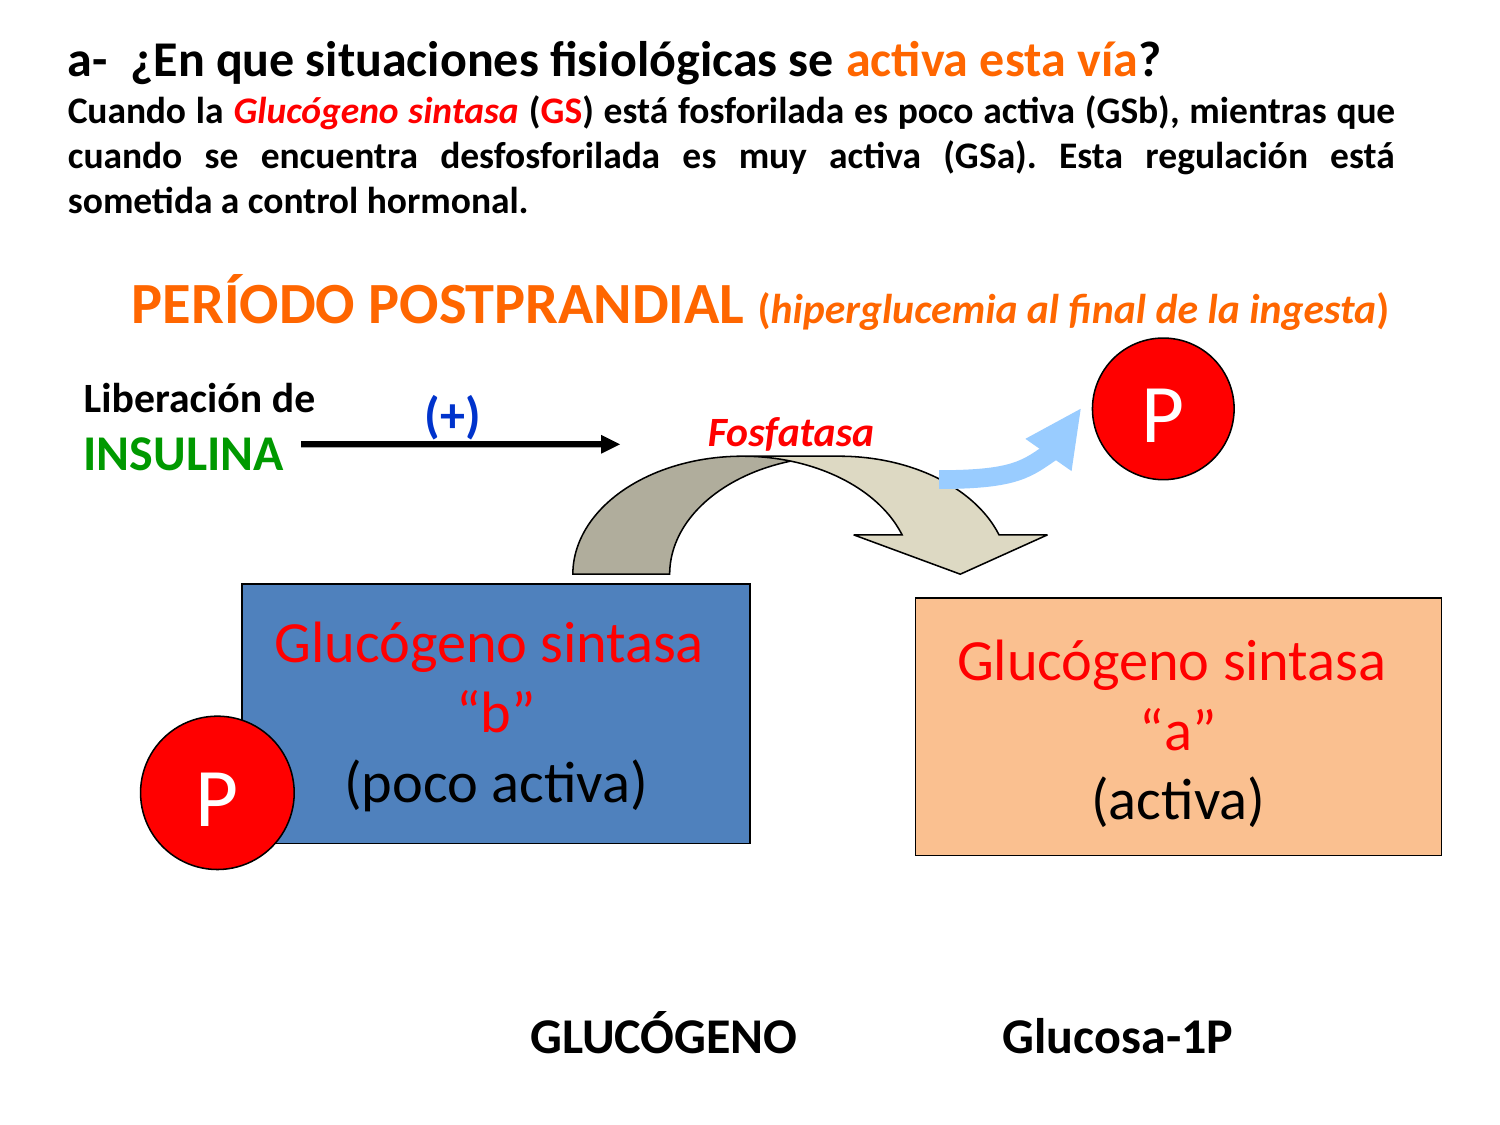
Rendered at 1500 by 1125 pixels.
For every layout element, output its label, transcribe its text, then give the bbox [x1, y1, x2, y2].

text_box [300, 374, 621, 451]
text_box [140, 583, 751, 870]
text_box PERÍODO POSTPRANDIAL (hiperglucemia al final de la ingesta) [117, 257, 1405, 343]
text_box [572, 337, 1235, 575]
text_box Glucógeno sintasa “a” (activa) [915, 597, 1442, 856]
text_box Liberación de INSULINA [69, 363, 340, 489]
text_box GLUCÓGENO Glucosa-1P [515, 996, 1260, 1071]
text_box a- ¿En que situaciones fisiológicas se activa esta vía? Cuando la Glucógeno sintasa (GS) está fosforilada es poco activa (GSb), mientras que cuando se encuentra desfosforilada es muy activa (GSa). Esta regulación está sometida a control hormonal. [53, 18, 1412, 229]
